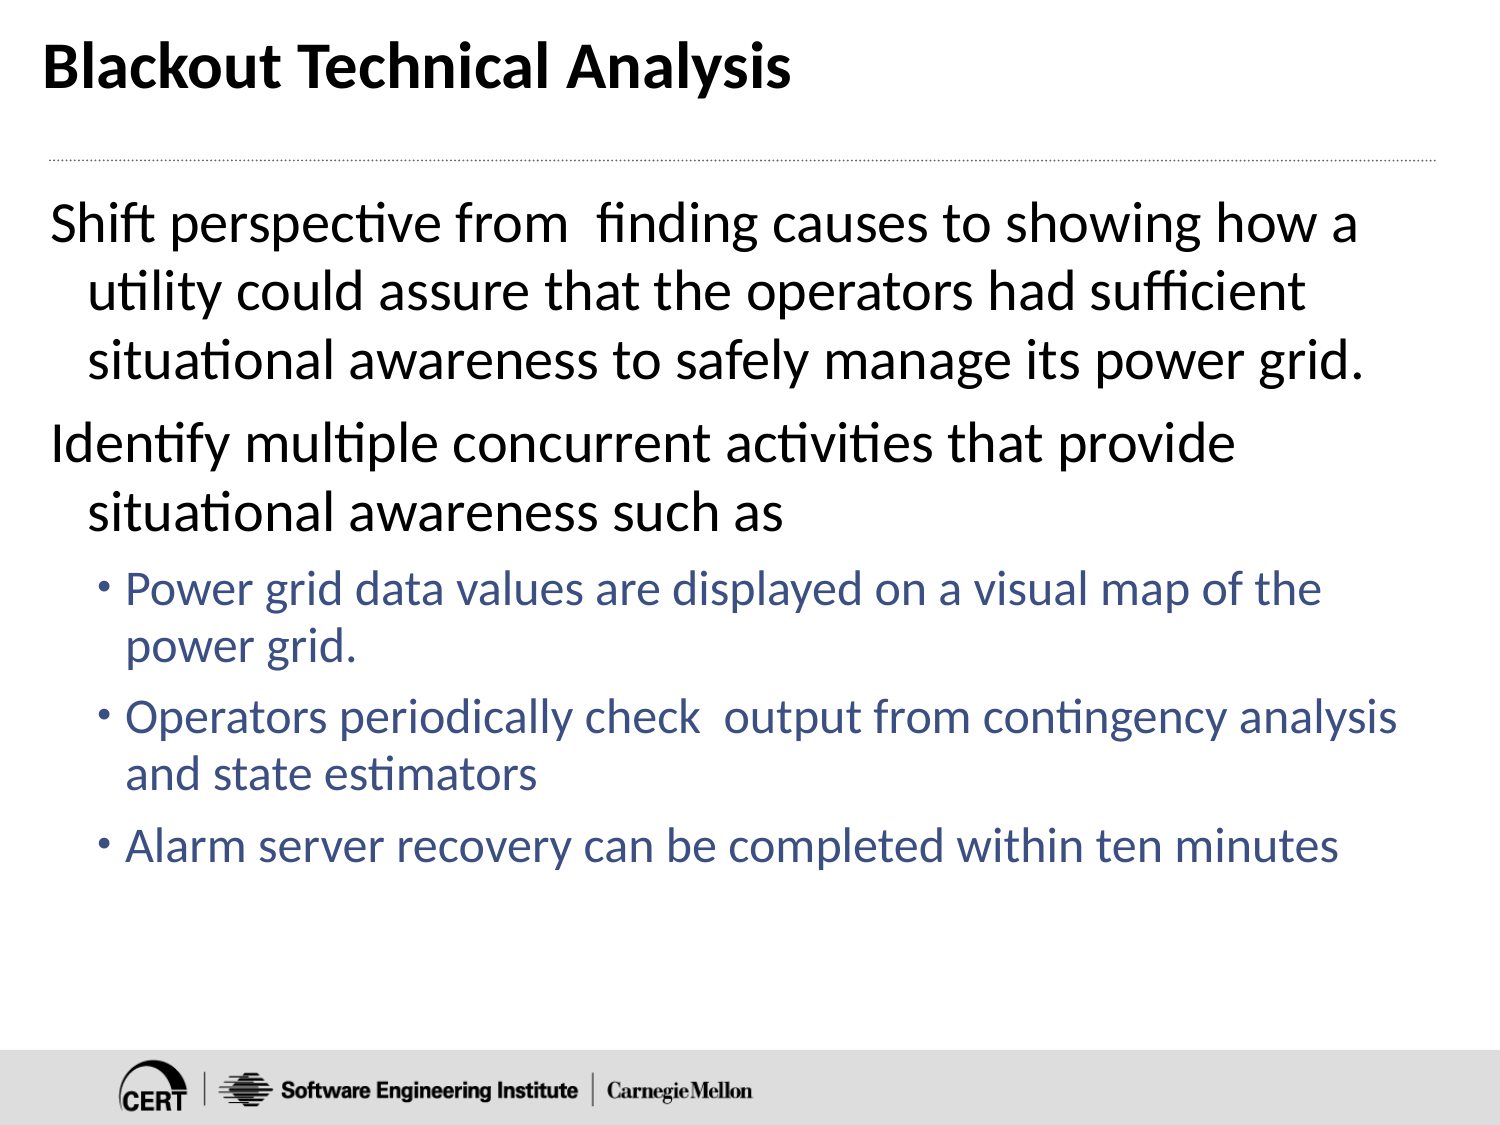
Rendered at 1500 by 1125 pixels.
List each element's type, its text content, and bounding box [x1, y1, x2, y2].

title Blackout Technical Analysis [42, 37, 1434, 155]
picture [102, 1056, 765, 1117]
list Shift perspective from finding causes to showing how a utility could assure that the operators had sufficient situational awareness to safely manage its power grid. Identify multiple concurrent activities that provide situational awareness such as Power grid data values are displayed on a visual map of the power grid. Operators periodically check output from contingency analysis and state estimators Alarm server recovery can be completed within ten minutes [49, 187, 1438, 1001]
